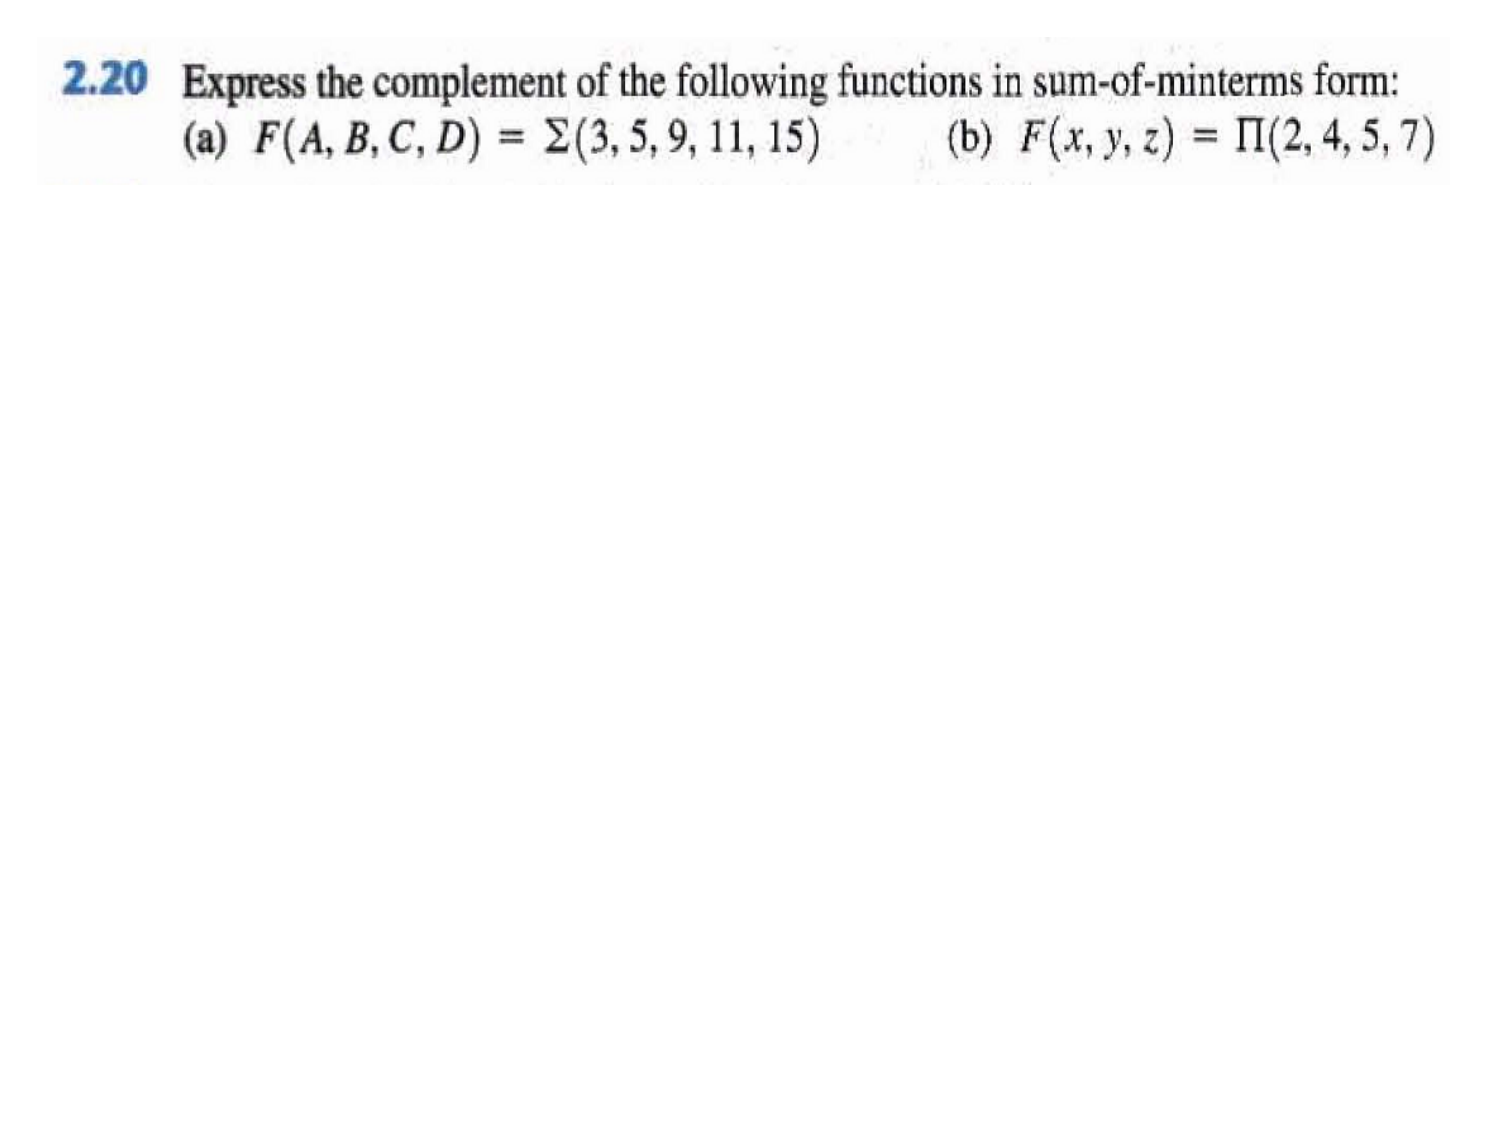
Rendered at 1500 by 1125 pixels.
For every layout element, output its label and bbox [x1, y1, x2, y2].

picture [37, 37, 1451, 185]
